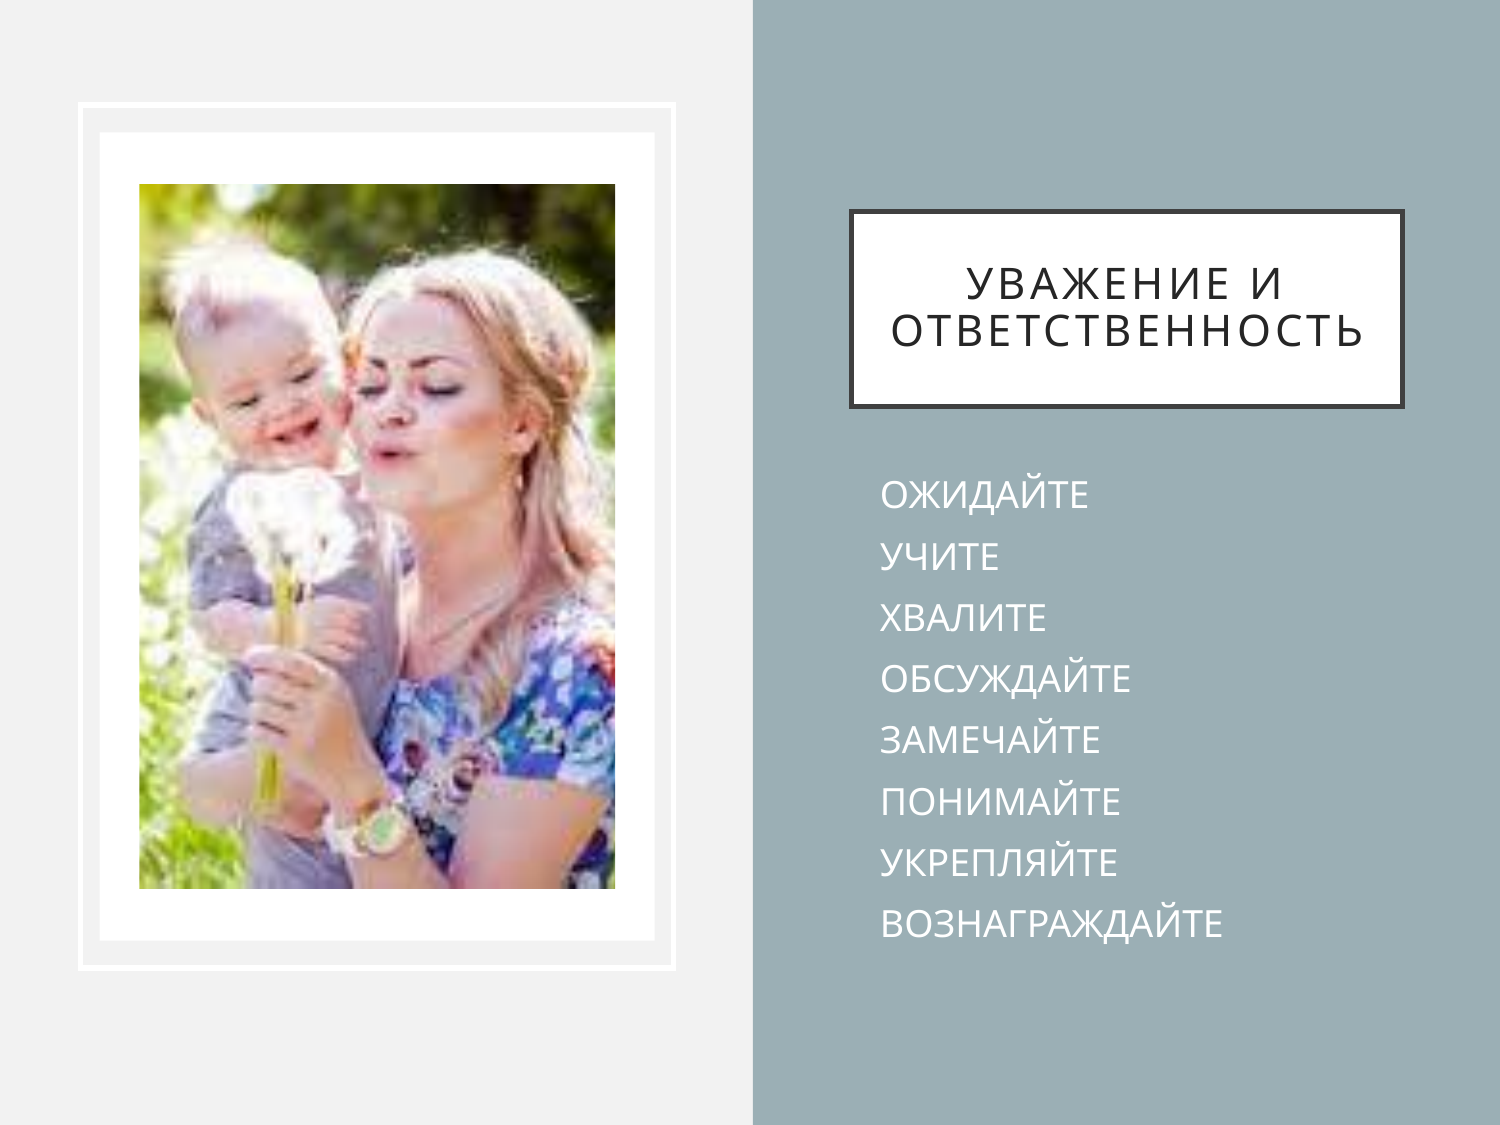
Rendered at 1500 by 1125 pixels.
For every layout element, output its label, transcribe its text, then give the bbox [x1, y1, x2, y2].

text_box [80, 104, 675, 969]
text_box ОЖИДАЙТЕ УЧИТЕ ХВАЛИТЕ ОБСУЖДАЙТЕ ЗАМЕЧАЙТЕ ПОНИМАЙТЕ УКРЕПЛЯЙТЕ ВОЗНАГРАЖДАЙТЕ [851, 468, 1403, 968]
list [139, 184, 616, 889]
text_box [752, 0, 1500, 1125]
title УВАЖЕНИЕ И ОТВЕТСТВЕННОСТЬ [849, 209, 1405, 409]
text_box [99, 131, 656, 942]
